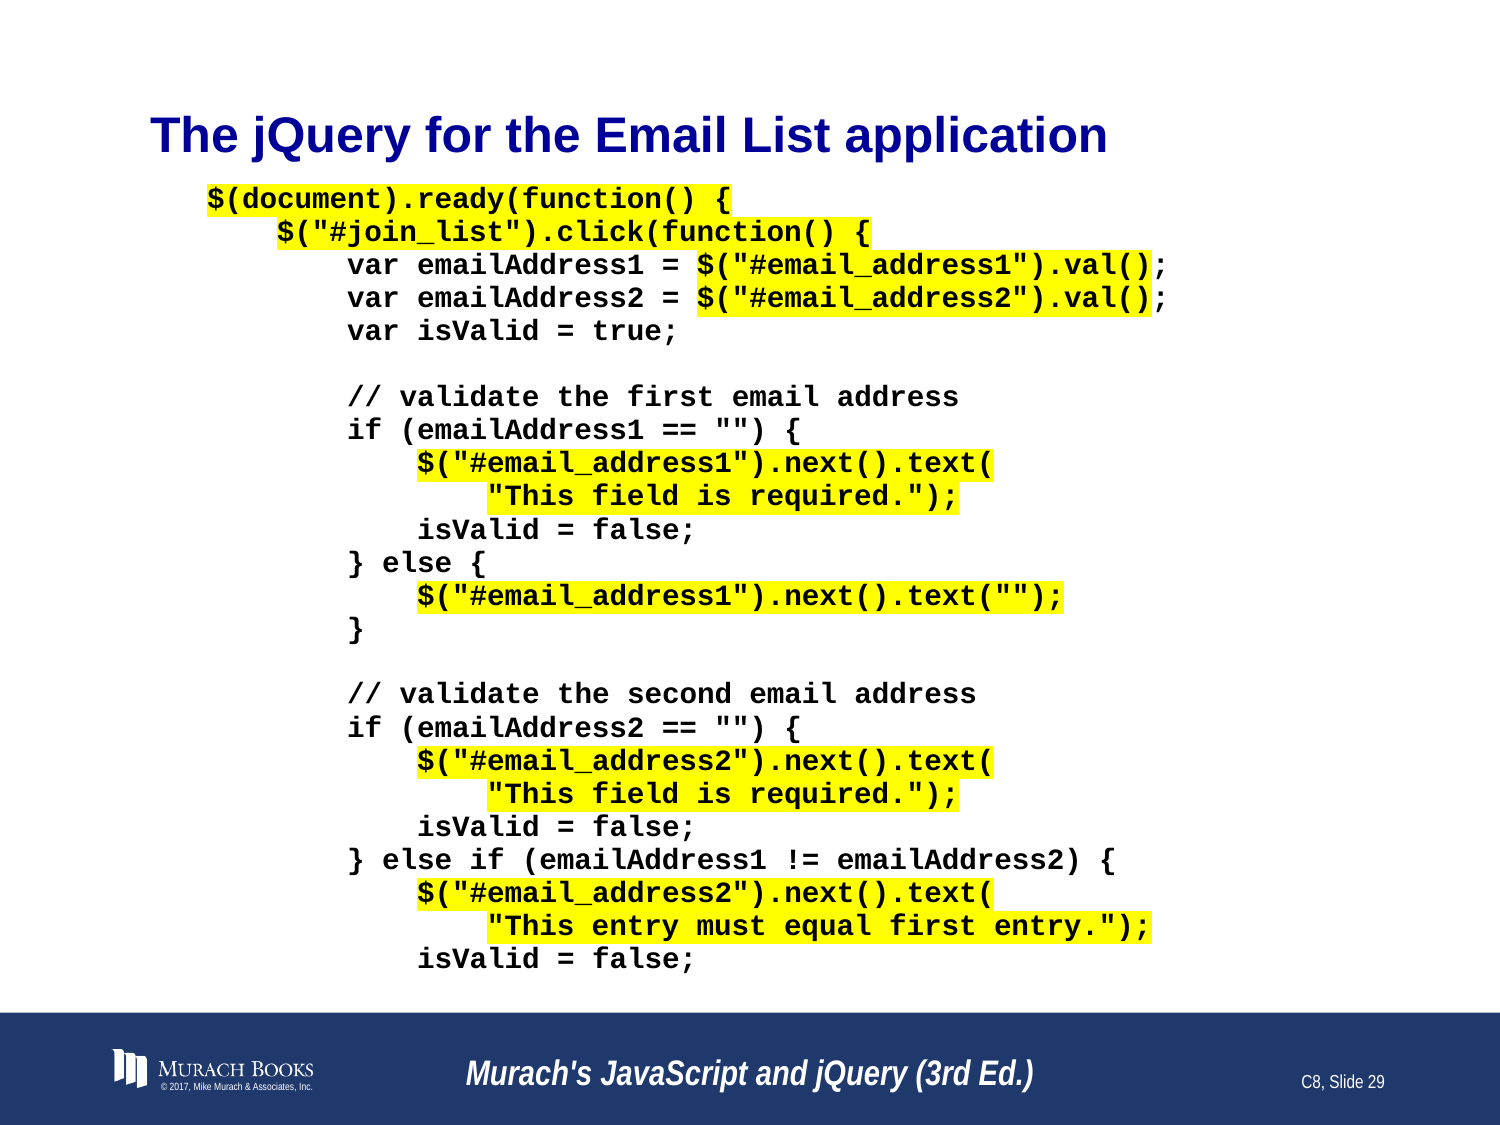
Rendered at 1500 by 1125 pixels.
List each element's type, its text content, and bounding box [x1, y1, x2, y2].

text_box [149, 184, 1350, 1016]
title The jQuery for the Email List application [150, 102, 1350, 164]
footer © 2017, Mike Murach & Associates, Inc. [12, 1025, 463, 1100]
slide_number C8, Slide 29 [1087, 1025, 1400, 1100]
slide_number Murach's JavaScript and jQuery (3rd Ed.) [463, 1025, 1050, 1100]
